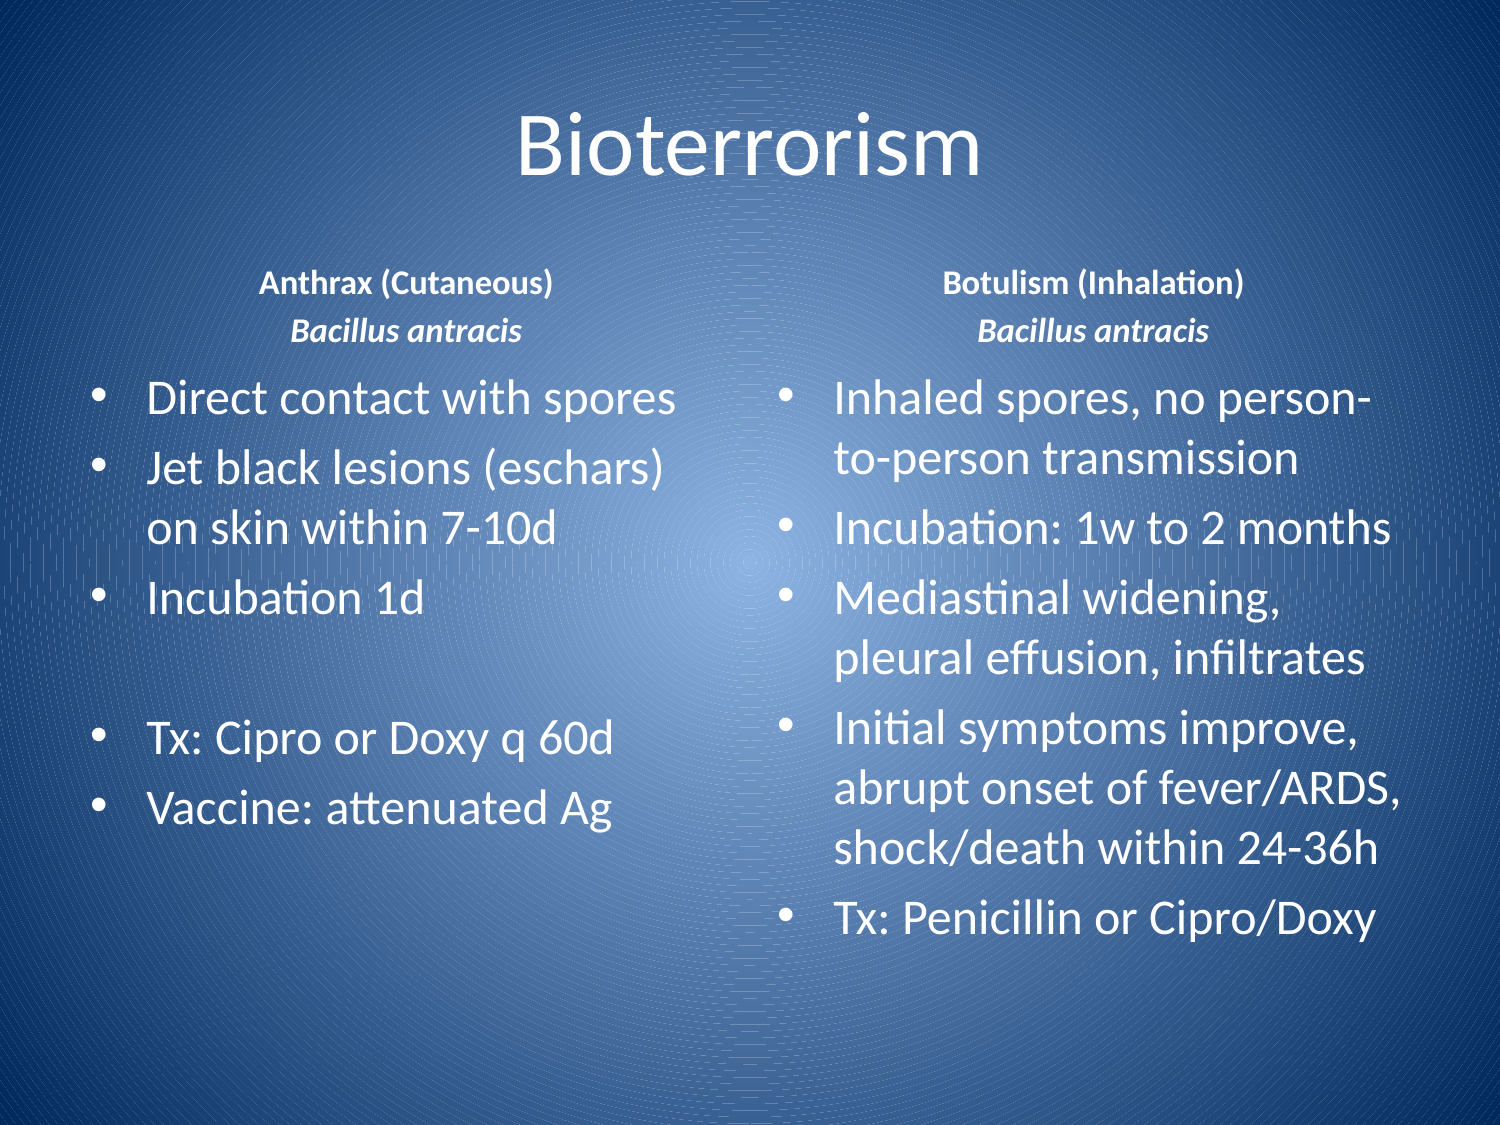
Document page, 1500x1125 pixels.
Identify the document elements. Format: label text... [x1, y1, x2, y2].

list Botulism (Inhalation) Bacillus antracis [761, 251, 1425, 356]
title Bioterrorism [75, 45, 1425, 233]
list Inhaled spores, no person-to-person transmission Incubation: 1w to 2 months Mediastinal widening, pleural effusion, infiltrates Initial symptoms improve, abrupt onset of fever/ARDS, shock/death within 24-36h Tx: Penicillin or Cipro/Doxy [761, 356, 1425, 1005]
list Anthrax (Cutaneous) Bacillus antracis [75, 251, 738, 356]
list Direct contact with spores Jet black lesions (eschars) on skin within 7-10d Incubation 1d Tx: Cipro or Doxy q 60d Vaccine: attenuated Ag [75, 356, 738, 1005]
